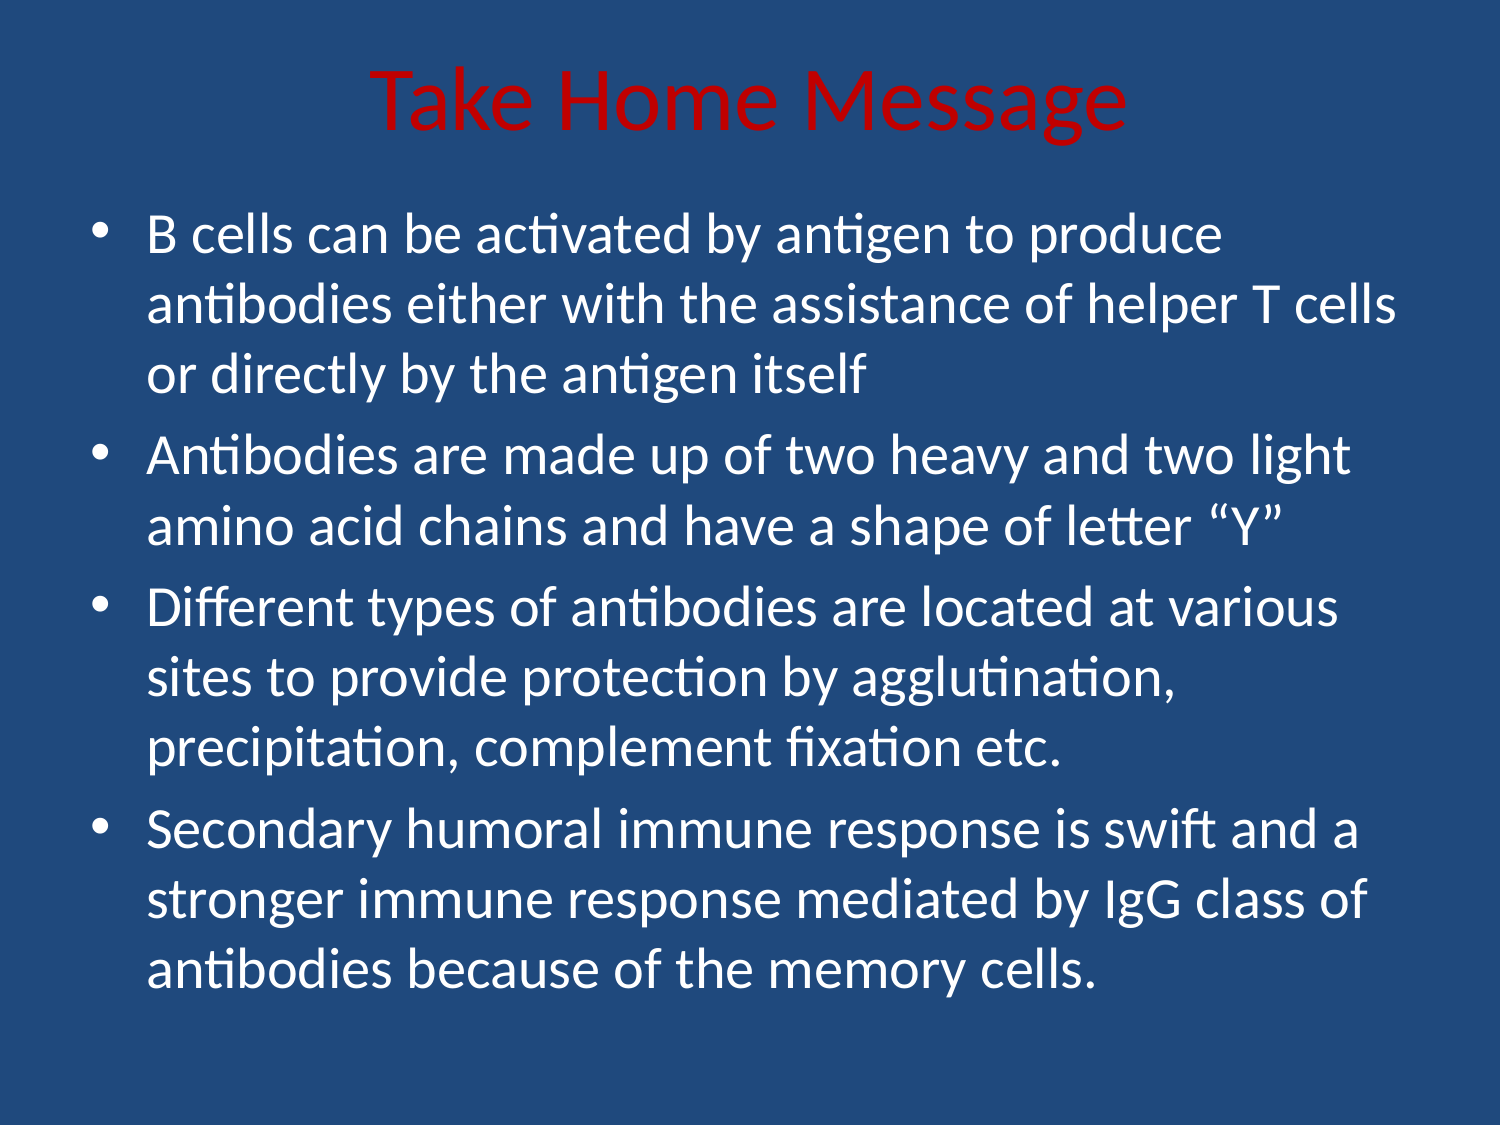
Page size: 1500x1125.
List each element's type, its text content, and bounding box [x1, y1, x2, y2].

list B cells can be activated by antigen to produce antibodies either with the assistance of helper T cells or directly by the antigen itself Antibodies are made up of two heavy and two light amino acid chains and have a shape of letter “Y” Different types of antibodies are located at various sites to provide protection by agglutination, precipitation, complement fixation etc. Secondary humoral immune response is swift and a stronger immune response mediated by IgG class of antibodies because of the memory cells. [75, 187, 1425, 930]
title Take Home Message [75, 0, 1425, 187]
